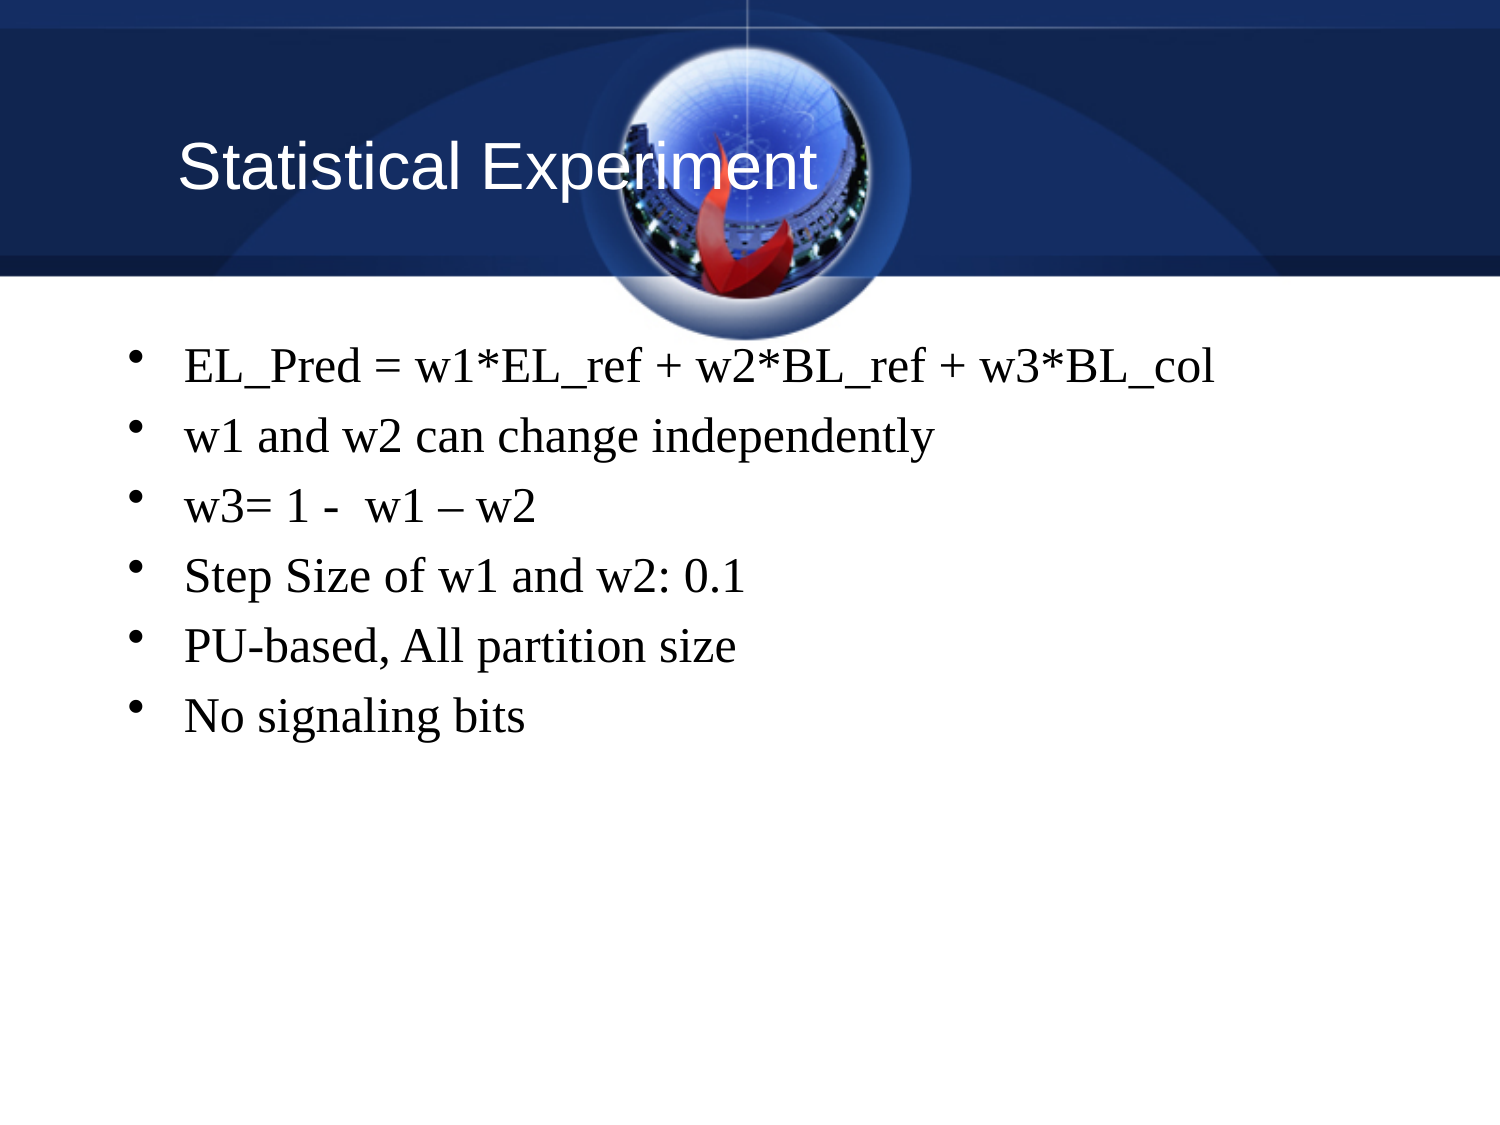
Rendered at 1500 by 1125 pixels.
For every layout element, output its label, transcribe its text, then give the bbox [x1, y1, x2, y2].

title Statistical Experiment [162, 137, 1338, 188]
list EL_Pred = w1*EL_ref + w2*BL_ref + w3*BL_col w1 and w2 can change independently w3= 1 - w1 – w2 Step Size of w1 and w2: 0.1 PU-based, All partition size No signaling bits [112, 324, 1388, 1000]
picture [0, 0, 1500, 1125]
